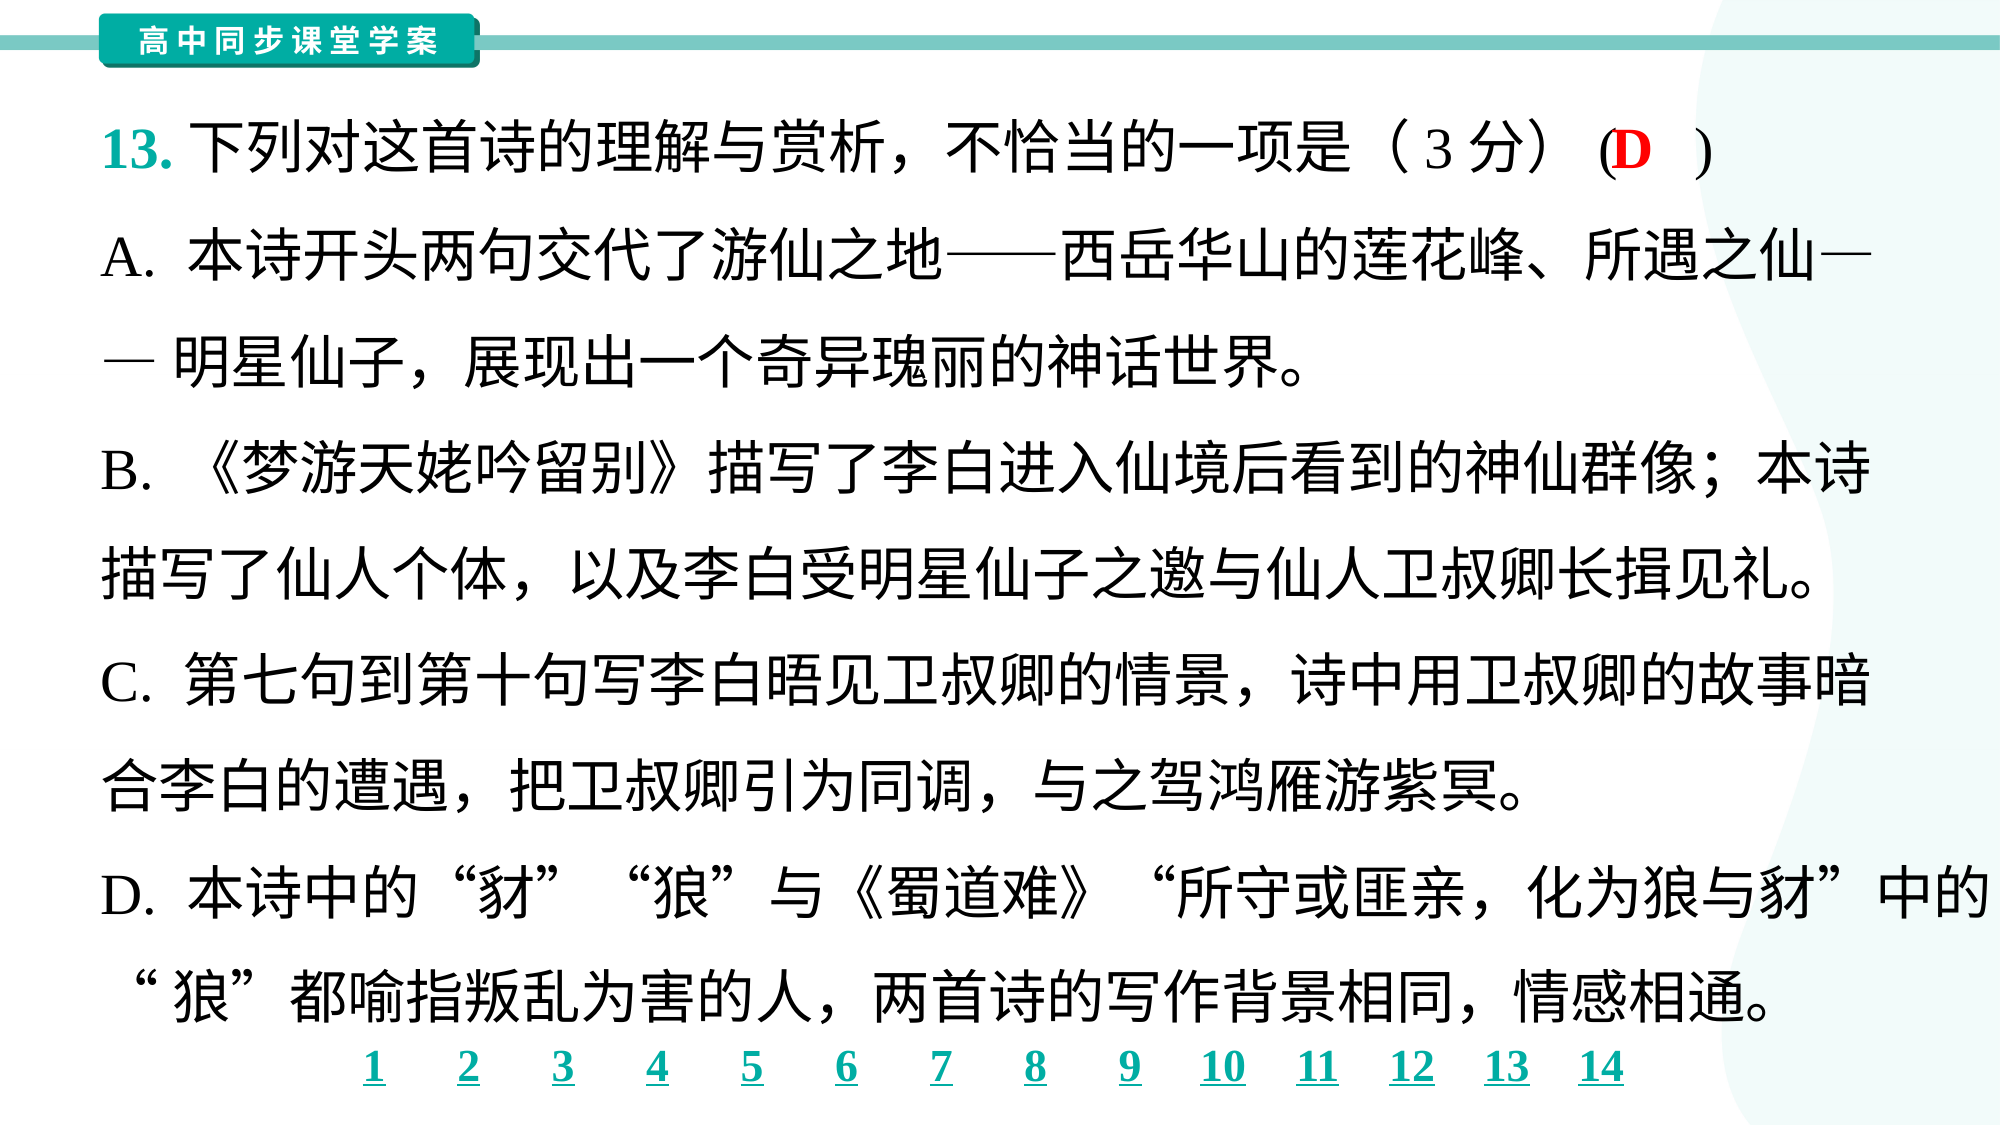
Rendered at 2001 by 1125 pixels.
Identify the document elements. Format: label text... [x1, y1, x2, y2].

text_box 13.下列对这首诗的理解与赏析，不恰当的一项是（3分）( ) [1675, 76, 1899, 169]
text_box D [1589, 75, 1675, 169]
text_box A. 本诗开头两句交代了游仙之地——西岳华山的莲花峰、所遇之仙— —明星仙子，展现出一个奇异瑰丽的神话世界。 B. 《梦游天姥吟留别》描写了李白进入仙境后看到的神仙群像；本诗 描写了仙人个体，以及李白受明星仙子之邀与仙人卫叔卿长揖见礼。 C. 第七句到第十句写李白晤见卫叔卿的情景，诗中用卫叔卿的故事暗 合李白的遭遇，把卫叔卿引为同调，与之驾鸿雁游紫冥。 D. 本诗中的“豺”“狼”与《蜀道难》“所守或匪亲，化为狼与豺”中的“豺” “狼”都喻指叛乱为害的人，两首诗的写作背景相同，情感相通。 [100, 182, 1899, 1019]
text_box 13.下列对这首诗的理解与赏析，不恰当的一项是（3分）( ) [100, 76, 1589, 169]
picture [0, 0, 2000, 1125]
